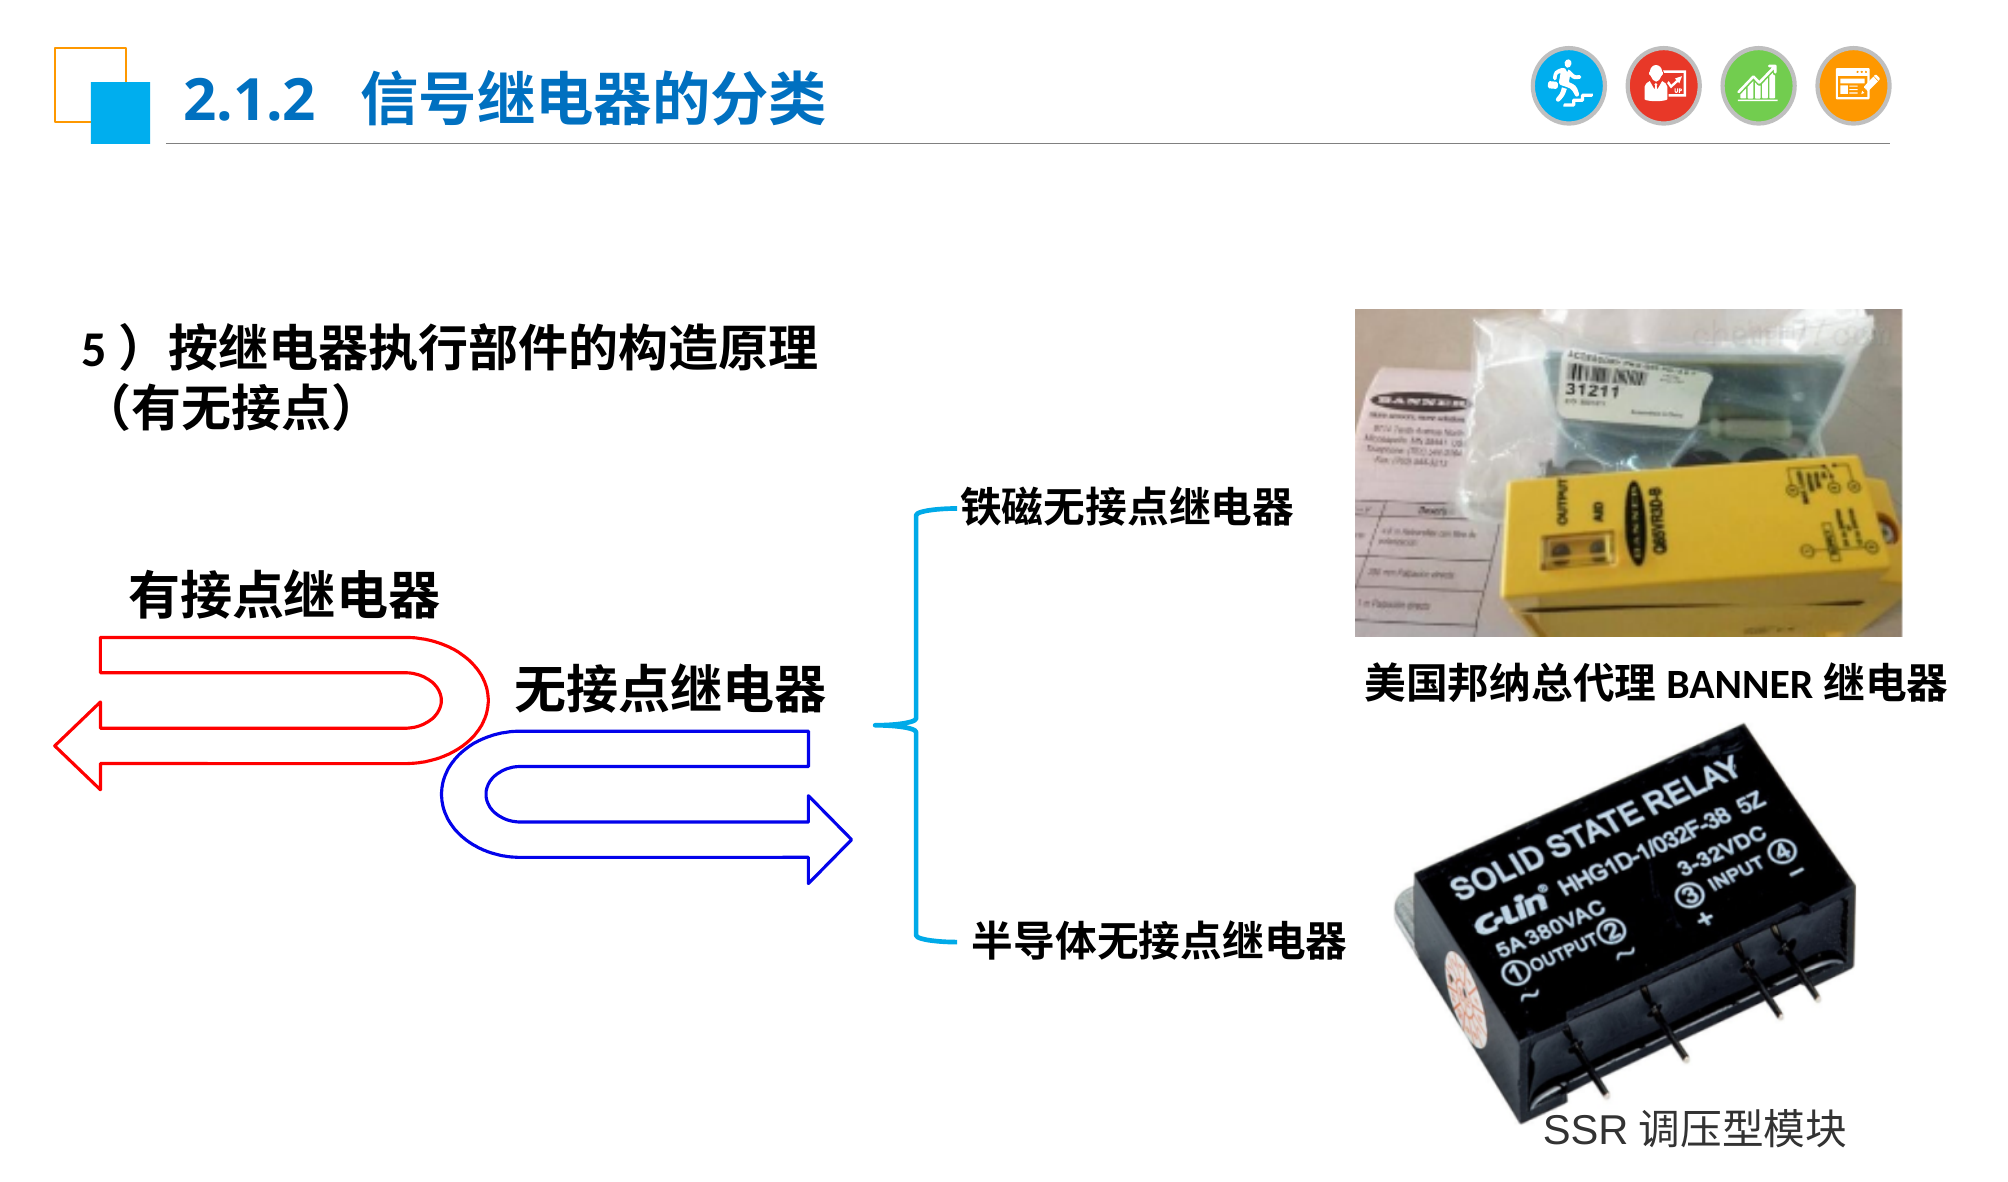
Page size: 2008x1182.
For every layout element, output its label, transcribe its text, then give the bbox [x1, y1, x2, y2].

text_box 无接点继电器 [500, 649, 893, 727]
picture [1355, 309, 1905, 637]
text_box [54, 637, 489, 790]
text_box 有接点继电器 [113, 555, 507, 633]
picture [1390, 719, 1860, 1130]
text_box 2.1.2 信号继电器的分类 [163, 51, 848, 142]
text_box [874, 507, 958, 943]
text_box SSR调压型模块 [1528, 1131, 1863, 1161]
text_box [441, 731, 852, 884]
text_box 铁磁无接点继电器 [945, 473, 1350, 539]
text_box 美国邦纳总代理BANNER继电器 [1349, 649, 1964, 714]
text_box 半导体无接点继电器 [957, 907, 1385, 972]
text_box 5）按继电器执行部件的构造原理（有无接点） [66, 309, 922, 445]
